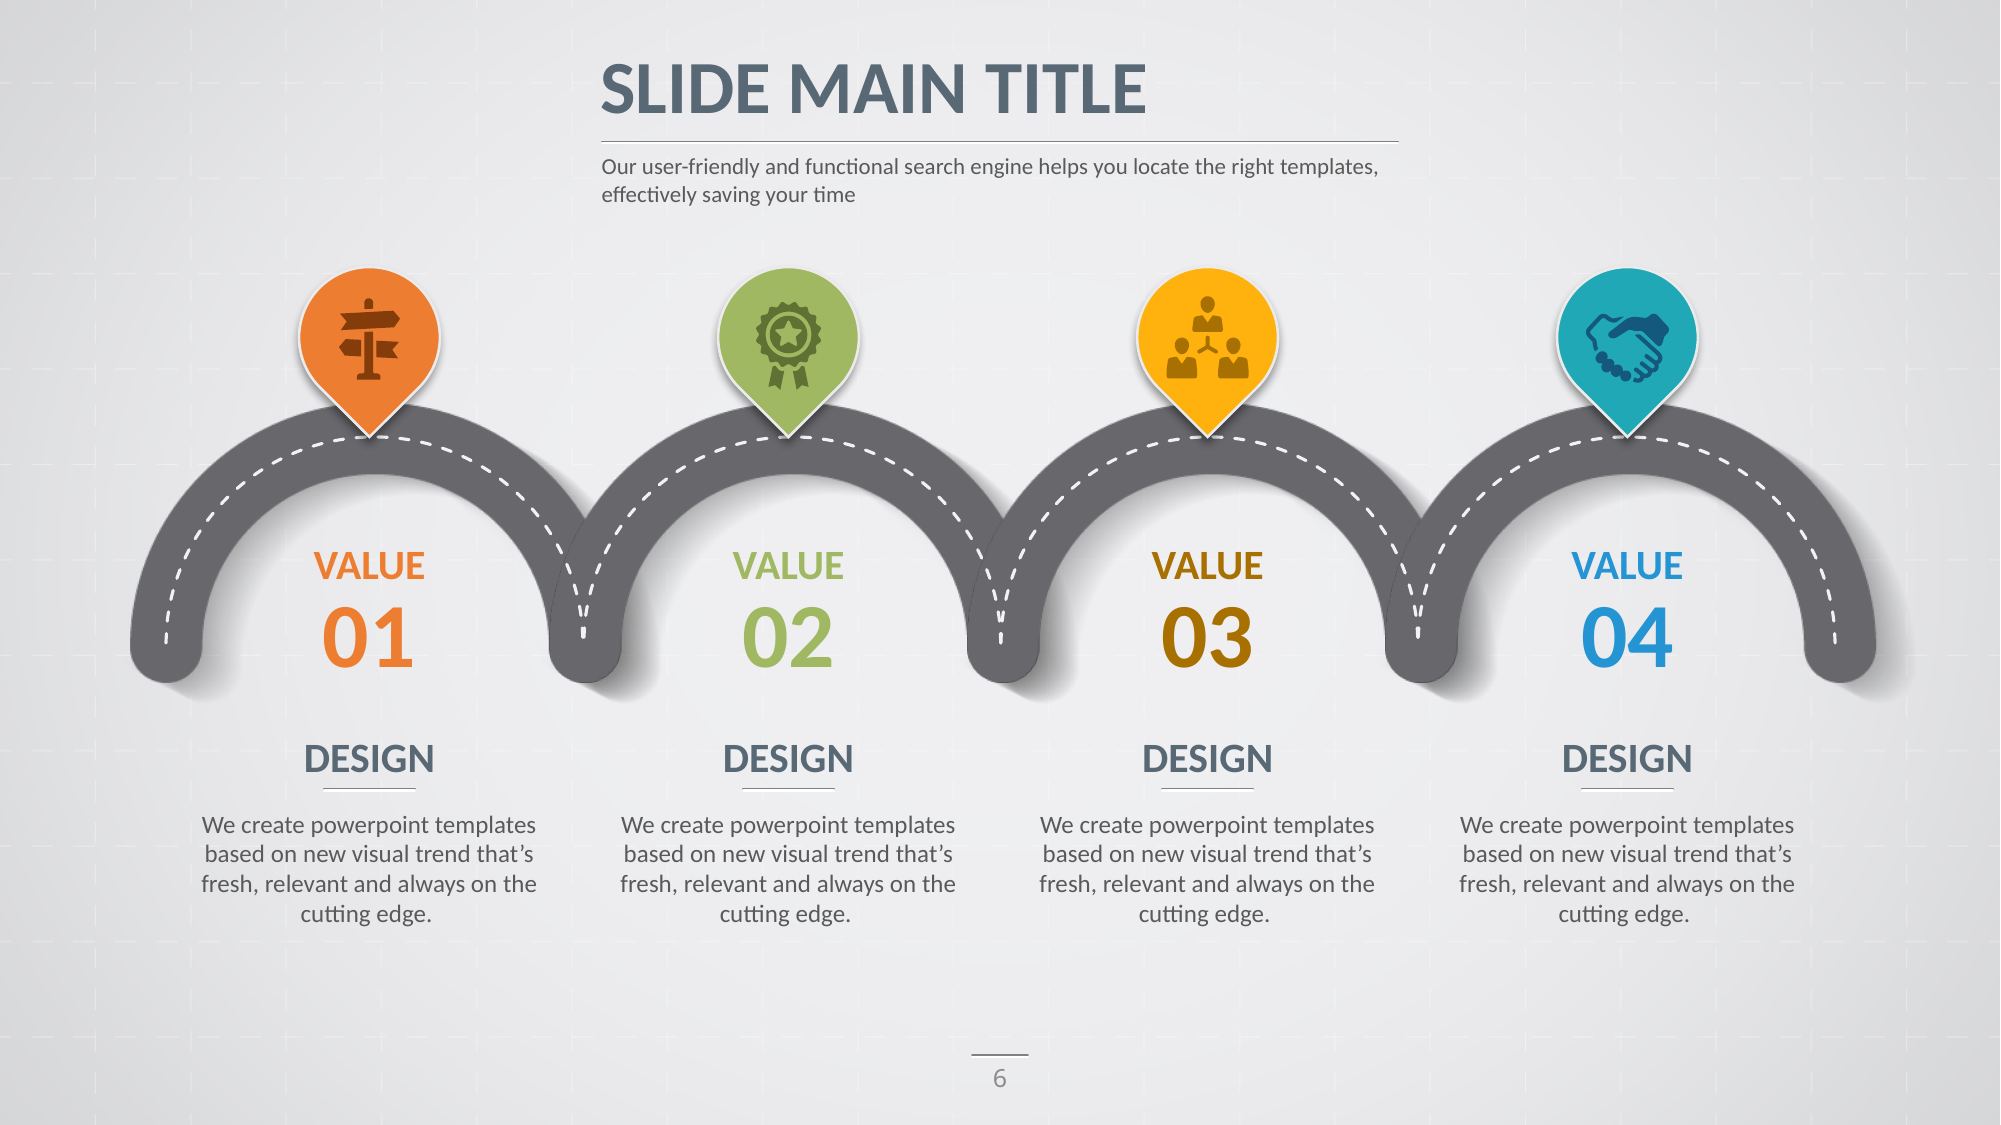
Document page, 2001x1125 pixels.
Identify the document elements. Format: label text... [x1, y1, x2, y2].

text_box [161, 723, 578, 938]
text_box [1137, 266, 1279, 408]
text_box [580, 723, 997, 938]
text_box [1557, 266, 1698, 408]
text_box SLIDE MAIN TITLE [585, 30, 1415, 136]
slide_number 6 [923, 1049, 1077, 1110]
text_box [119, 387, 1928, 717]
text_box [1419, 723, 1836, 938]
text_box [299, 266, 440, 408]
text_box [999, 723, 1416, 938]
text_box Our user-friendly and functional search engine helps you locate the right templates, effectively saving your time [586, 144, 1414, 215]
picture [0, 0, 2000, 1125]
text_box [718, 266, 859, 408]
